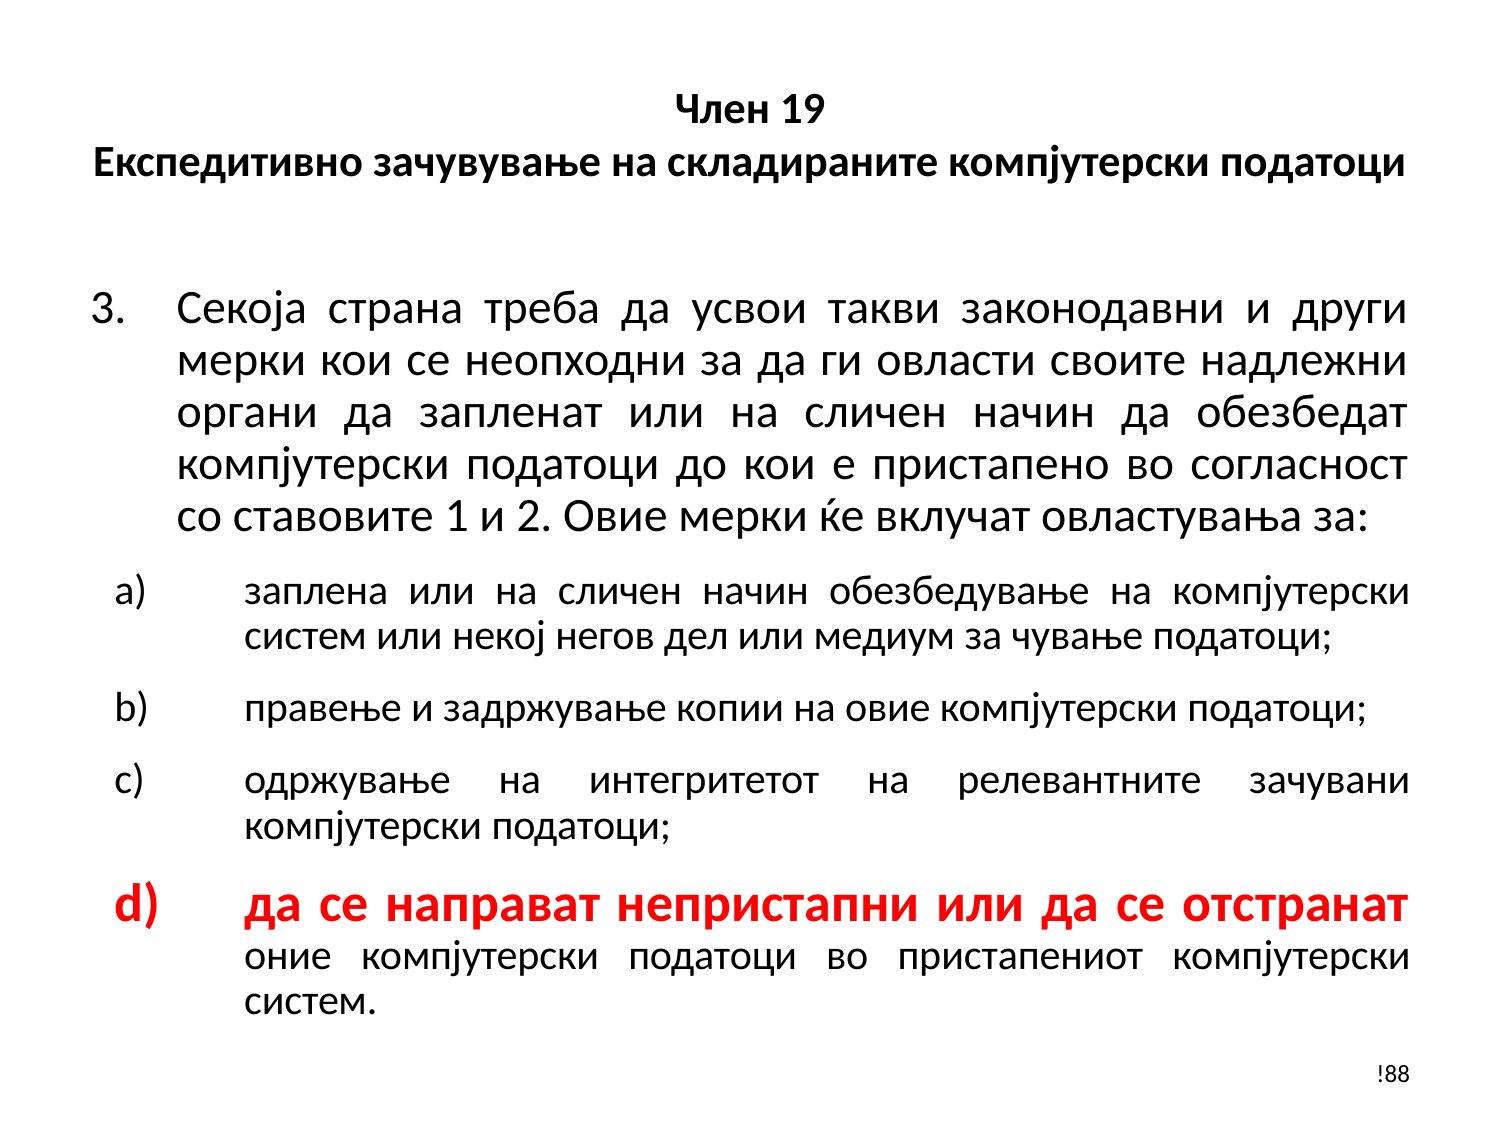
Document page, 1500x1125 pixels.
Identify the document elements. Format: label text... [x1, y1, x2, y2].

title Член 19 Експедитивно зачувување на складираните компјутерски податоци [74, 44, 1426, 220]
slide_number !88 [1074, 1042, 1425, 1103]
list Секоја страна треба да усвои такви законодавни и други мерки кои се неопходни за да ги овласти своите надлежни органи да запленат или на сличен начин да обезбедат компјутерски податоци до кои е пристапено во согласност со ставовите 1 и 2. Овие мерки ќе вклучат овластувања за: заплена или на сличен начин обезбедување на компјутерски систем или некој негов дел или медиум за чување податоци; правење и задржување копии на овие компјутерски податоци; одржување на интегритетот на релевантните зачувани компјутерски податоци; да се направат непристапни или да се отстранат оние компјутерски податоци во пристапениот компјутерски систем. [74, 274, 1426, 1086]
